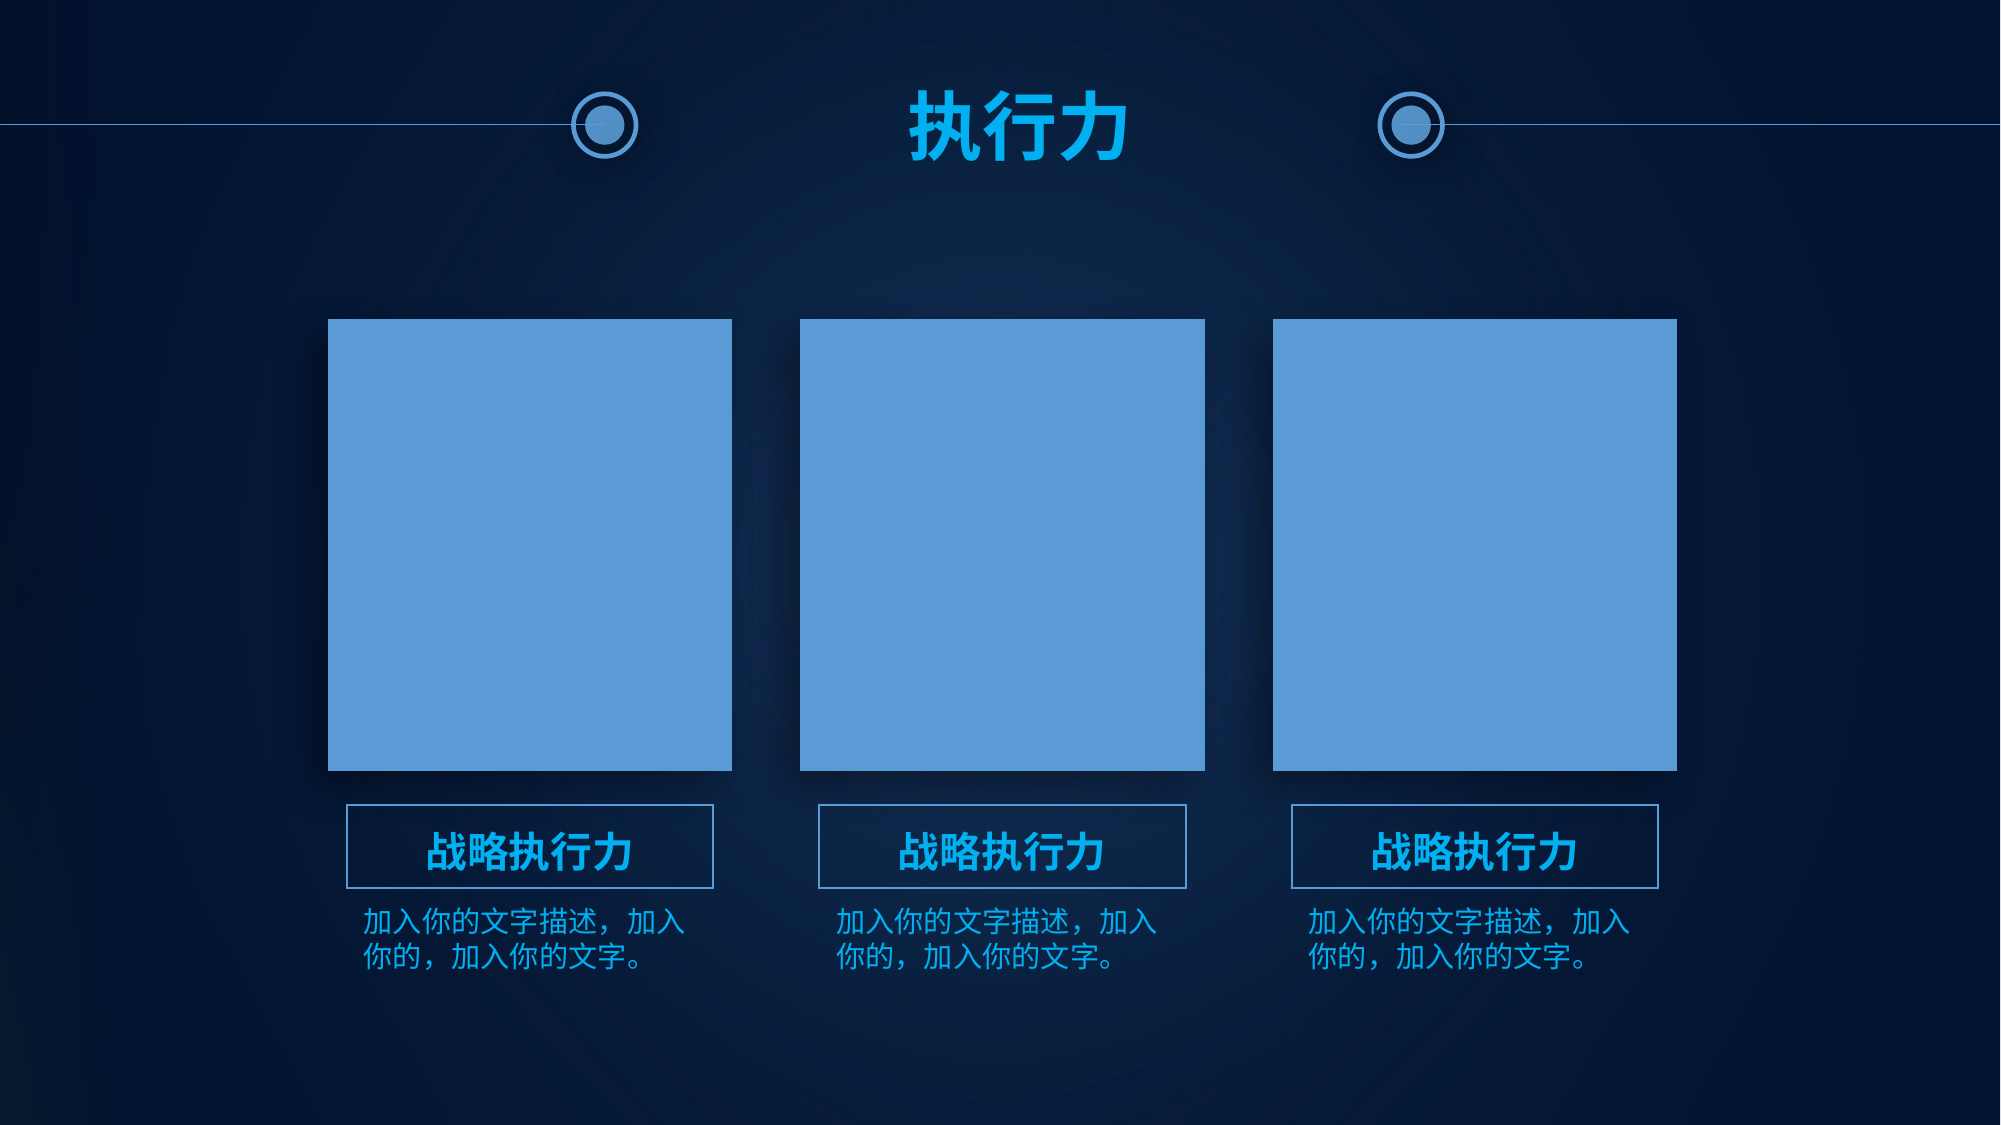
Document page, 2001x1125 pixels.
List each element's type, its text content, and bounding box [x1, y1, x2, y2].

text_box 加入你的文字描述，加入你的，加入你的文字。 [348, 903, 702, 963]
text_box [0, 93, 637, 157]
text_box [328, 320, 732, 771]
text_box 战略执行力 [854, 825, 1151, 868]
text_box [346, 804, 714, 889]
text_box 战略执行力 [381, 825, 679, 868]
text_box [818, 804, 1187, 889]
text_box 执行力 [892, 72, 1148, 177]
picture [0, 0, 2001, 1125]
text_box [1273, 320, 1677, 771]
text_box 战略执行力 [1326, 825, 1624, 868]
text_box [1291, 804, 1659, 889]
text_box 加入你的文字描述，加入你的，加入你的文字。 [1293, 903, 1647, 963]
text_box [1379, 93, 2000, 157]
text_box [801, 320, 1204, 771]
text_box 加入你的文字描述，加入你的，加入你的文字。 [821, 903, 1175, 963]
